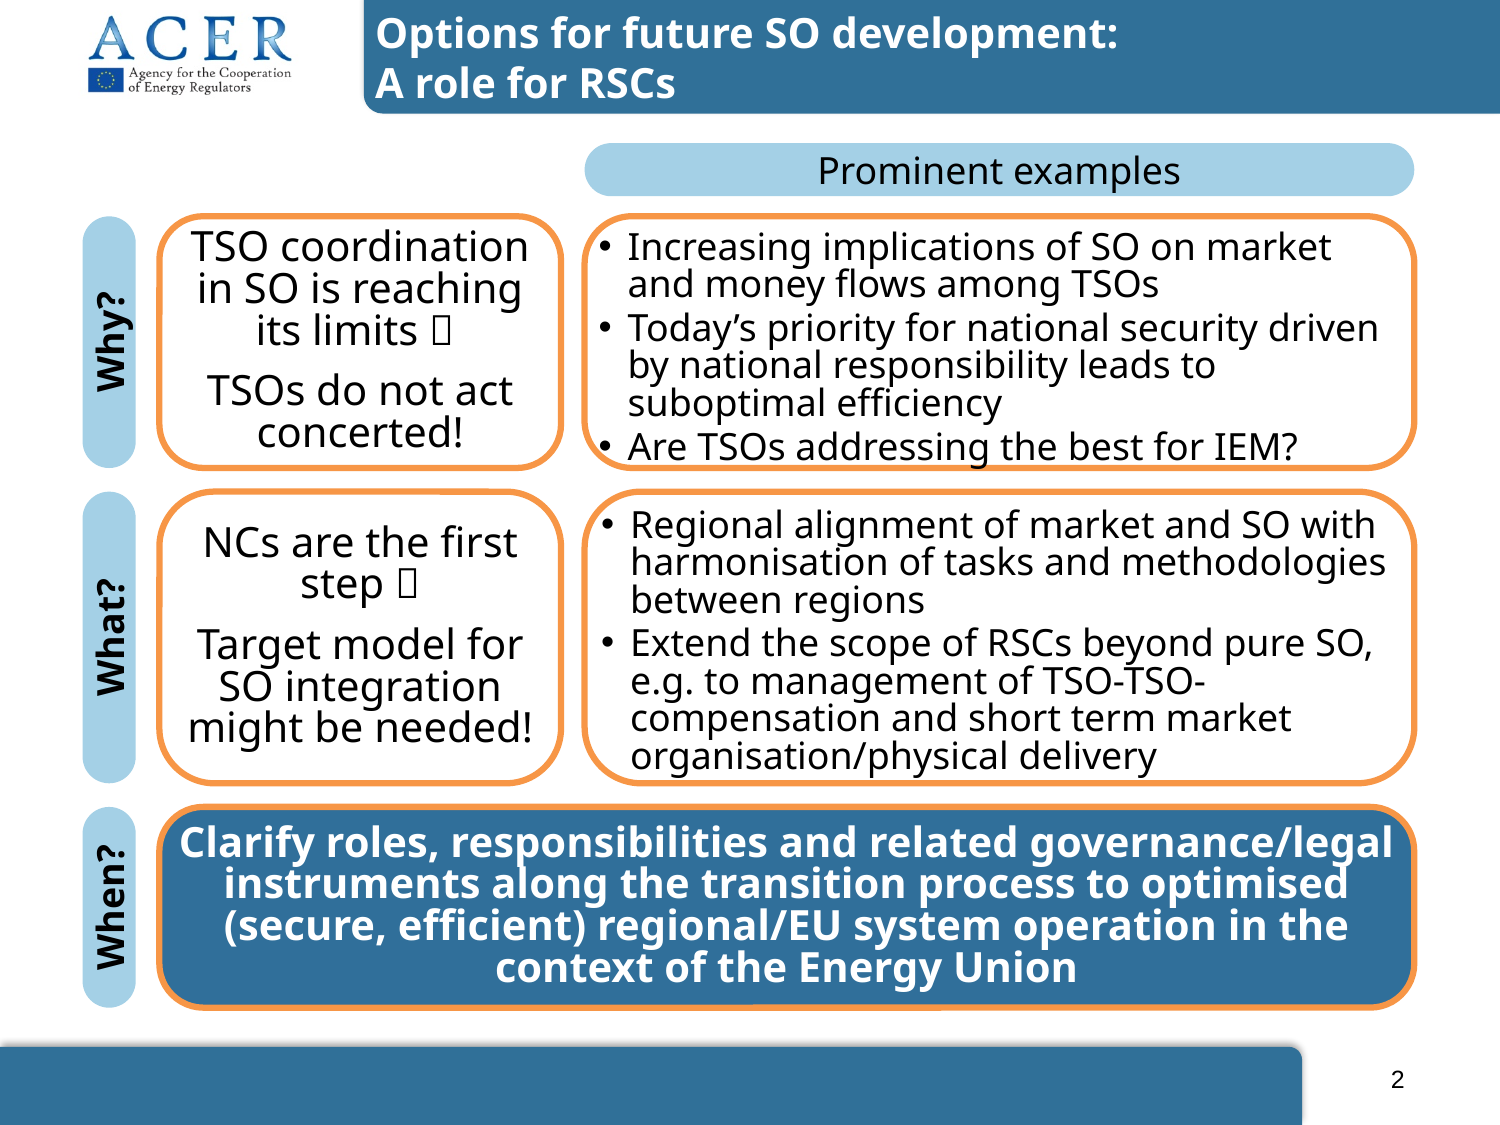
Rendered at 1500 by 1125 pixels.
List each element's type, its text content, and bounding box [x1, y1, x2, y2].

text_box TSO coordination in SO is reaching its limits  TSOs do not act concerted! [159, 216, 562, 468]
text_box 2 [1375, 1055, 1453, 1112]
text_box Prominent examples [584, 143, 1415, 197]
text_box NCs are the first step  Target model for SO integration might be needed! [159, 491, 562, 784]
text_box Increasing implications of SO on market and money flows among TSOs Today’s priority for national security driven by national responsibility leads to suboptimal efficiency Are TSOs addressing the best for IEM? [584, 216, 1415, 468]
picture [67, 0, 309, 110]
text_box Why? [82, 216, 136, 469]
text_box What? [82, 491, 136, 784]
text_box When? [82, 806, 136, 1008]
text_box Clarify roles, responsibilities and related governance/legal instruments along the transition process to optimised (secure, efficient) regional/EU system operation in the context of the Energy Union [159, 806, 1415, 1008]
text_box Regional alignment of market and SO with harmonisation of tasks and methodologies between regions Extend the scope of RSCs beyond pure SO, e.g. to management of TSO-TSO-compensation and short term market organisation/physical delivery [584, 491, 1415, 784]
title Options for future SO development: A role for RSCs [360, 0, 1500, 114]
